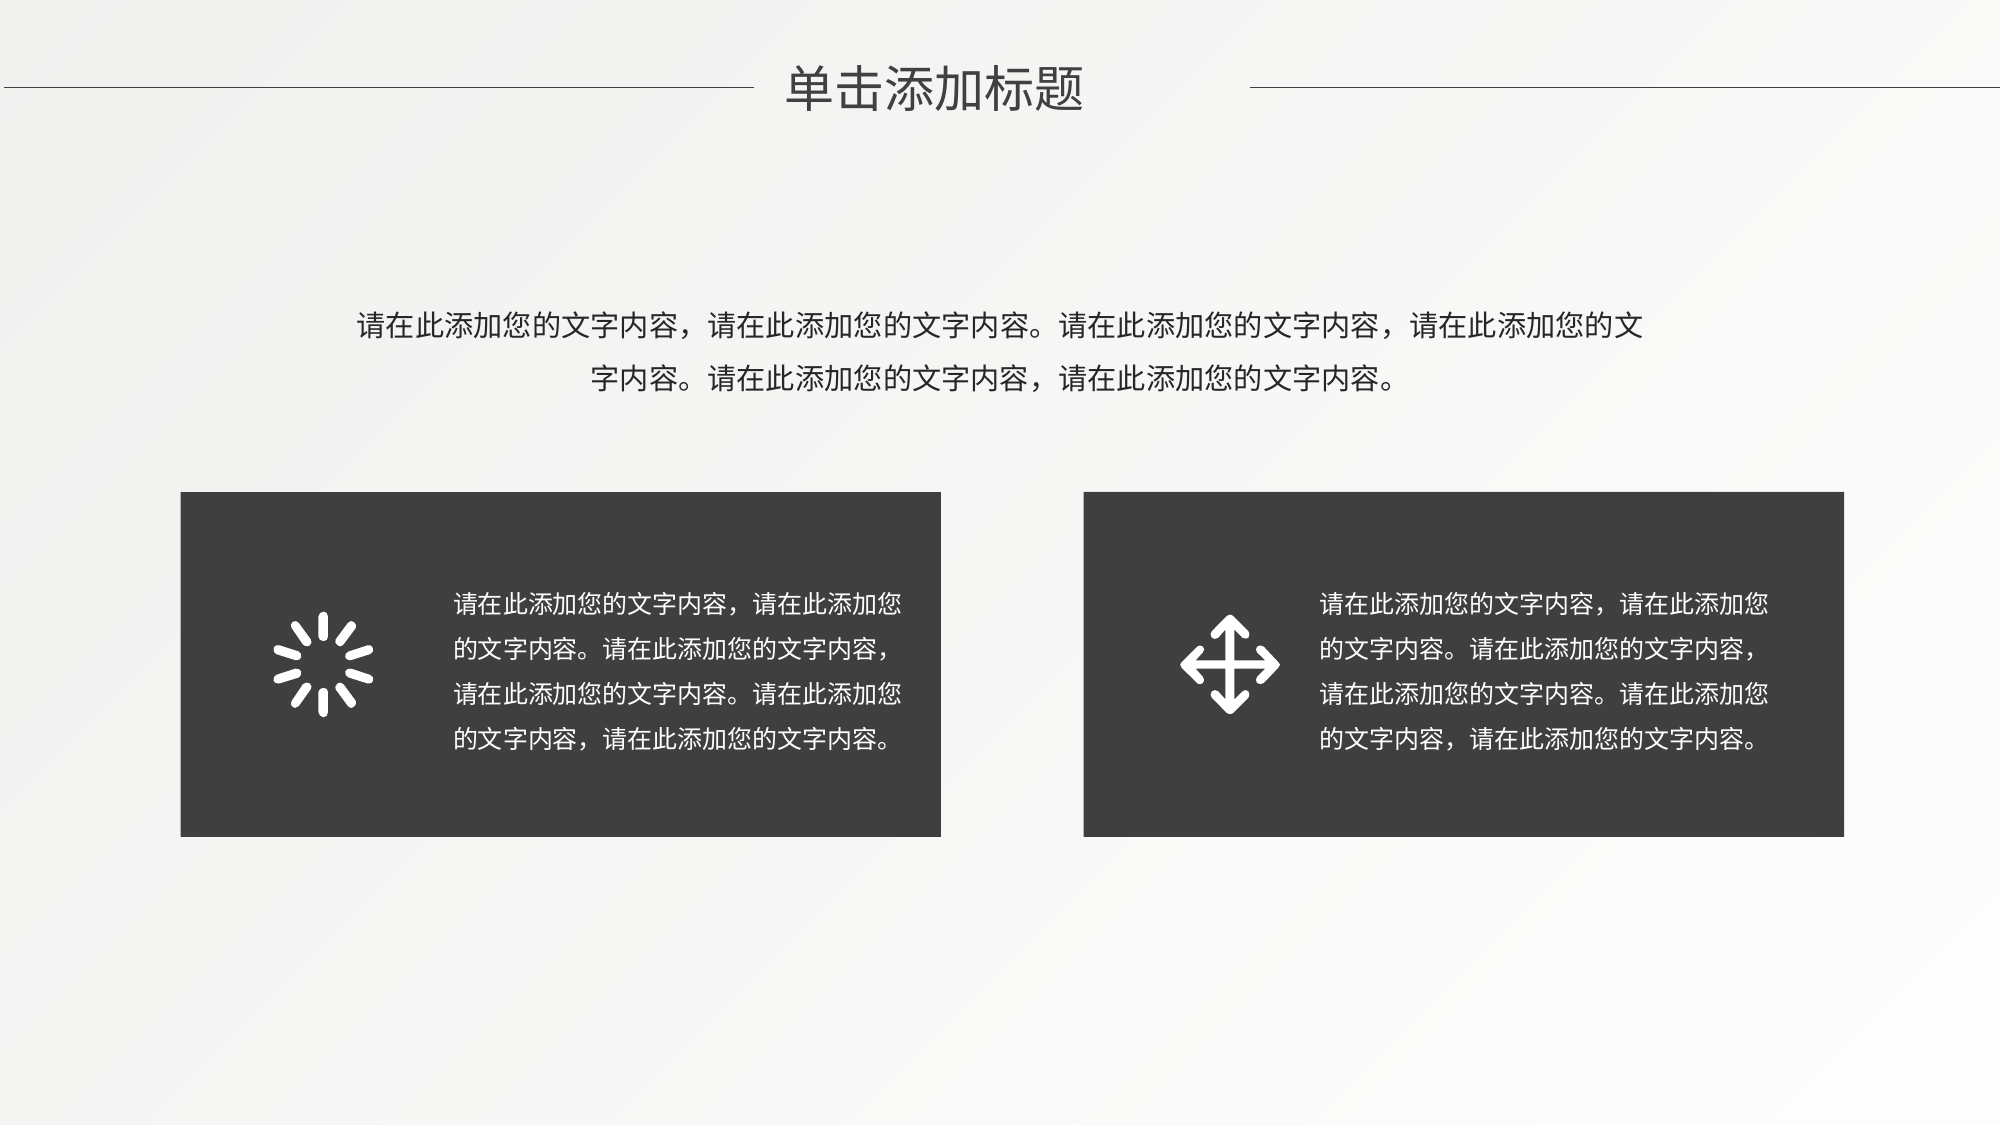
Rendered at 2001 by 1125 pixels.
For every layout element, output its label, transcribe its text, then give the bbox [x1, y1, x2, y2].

text_box 请在此添加您的文字内容，请在此添加您的文字内容。请在此添加您的文字内容，请在此添加您的文字内容。请在此添加您的文字内容，请在此添加您的文字内容。 [327, 282, 1673, 403]
text_box 单击添加标题 [769, 49, 1231, 125]
text_box 请在此添加您的文字内容，请在此添加您的文字内容。请在此添加您的文字内容，请在此添加您的文字内容。请在此添加您的文字内容，请在此添加您的文字内容。 [438, 566, 941, 761]
text_box 请在此添加您的文字内容，请在此添加您的文字内容。请在此添加您的文字内容，请在此添加您的文字内容。请在此添加您的文字内容，请在此添加您的文字内容。 [1304, 566, 1808, 761]
text_box [318, 687, 328, 718]
text_box [290, 621, 312, 647]
text_box [273, 645, 302, 661]
text_box [290, 682, 312, 708]
text_box [1180, 614, 1281, 715]
text_box [335, 621, 357, 647]
text_box [273, 668, 302, 684]
text_box [345, 668, 373, 684]
text_box [318, 611, 328, 642]
text_box [180, 492, 941, 837]
text_box [1083, 491, 1845, 837]
text_box [335, 682, 357, 708]
text_box [345, 645, 373, 661]
